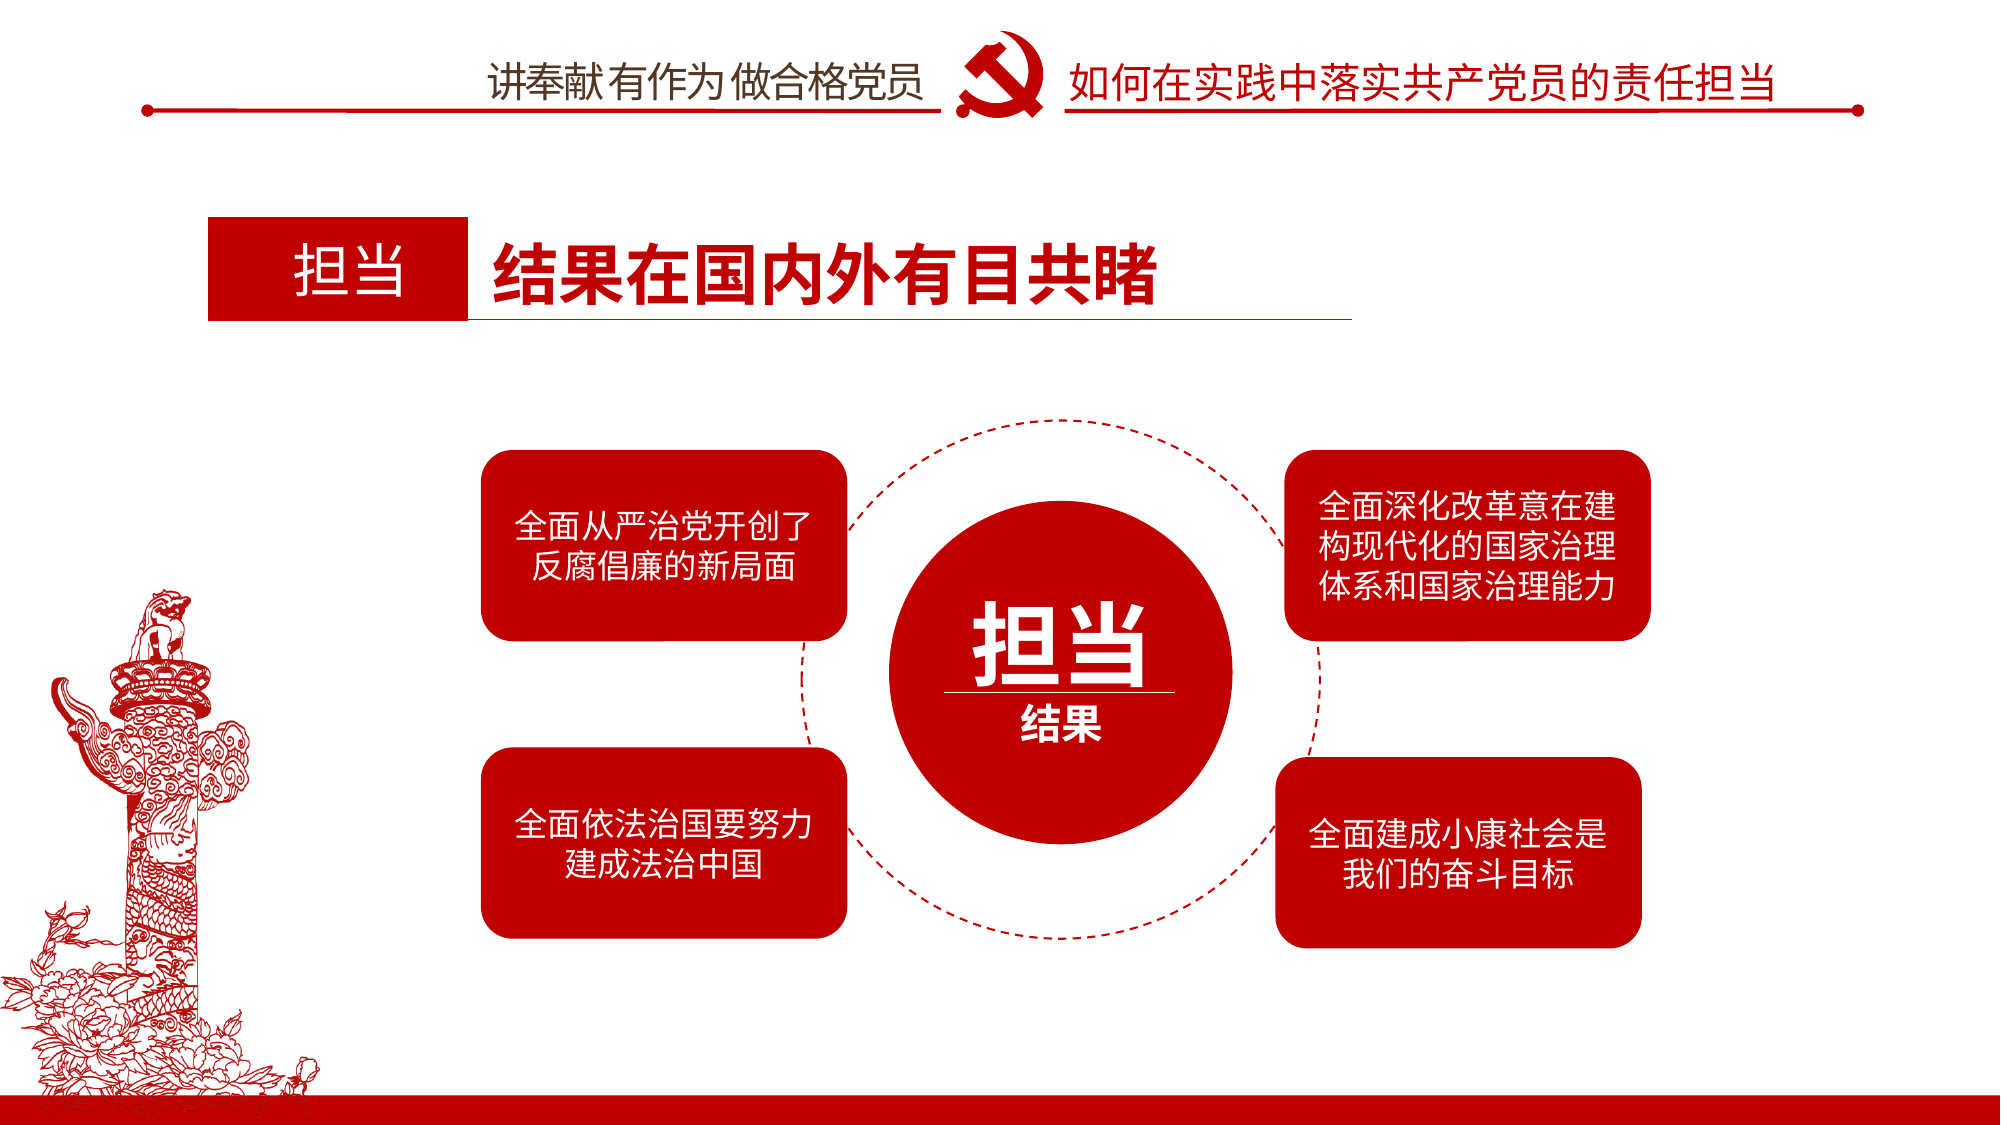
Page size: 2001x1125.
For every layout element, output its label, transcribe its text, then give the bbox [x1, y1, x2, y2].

text_box 全面依法治国要努力建成法治中国 [479, 746, 849, 940]
text_box 全面建成小康社会是我们的奋斗目标 [1274, 756, 1643, 950]
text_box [209, 217, 493, 320]
text_box 全面深化改革意在建构现代化的国家治理体系和国家治理能力 [1283, 448, 1652, 643]
picture [0, 589, 320, 1121]
text_box 如何在实践中落实共产党员的责任担当 [1053, 49, 1955, 115]
text_box 全面从严治党开创了反腐倡廉的新局面 [479, 448, 849, 643]
text_box [800, 419, 1321, 940]
text_box 结果在国内外有目共睹 [493, 244, 1331, 302]
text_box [888, 500, 1235, 845]
